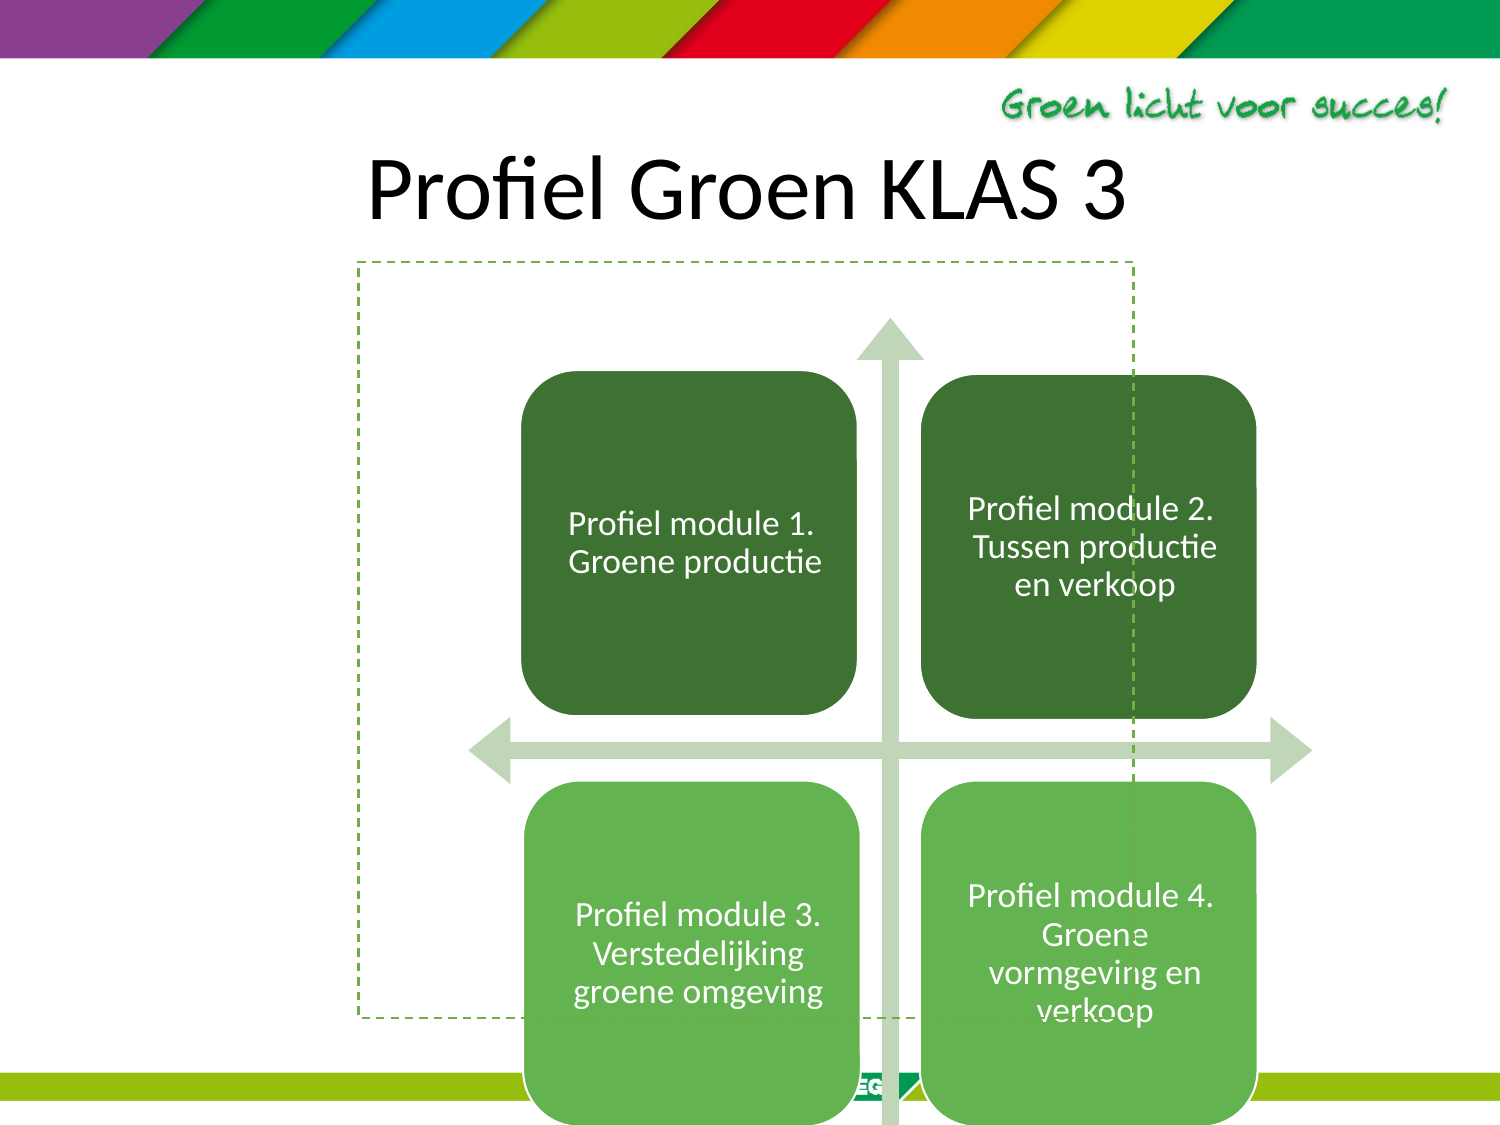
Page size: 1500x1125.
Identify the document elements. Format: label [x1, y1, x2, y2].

picture [0, 0, 1500, 1125]
text_box [184, 261, 1312, 1019]
